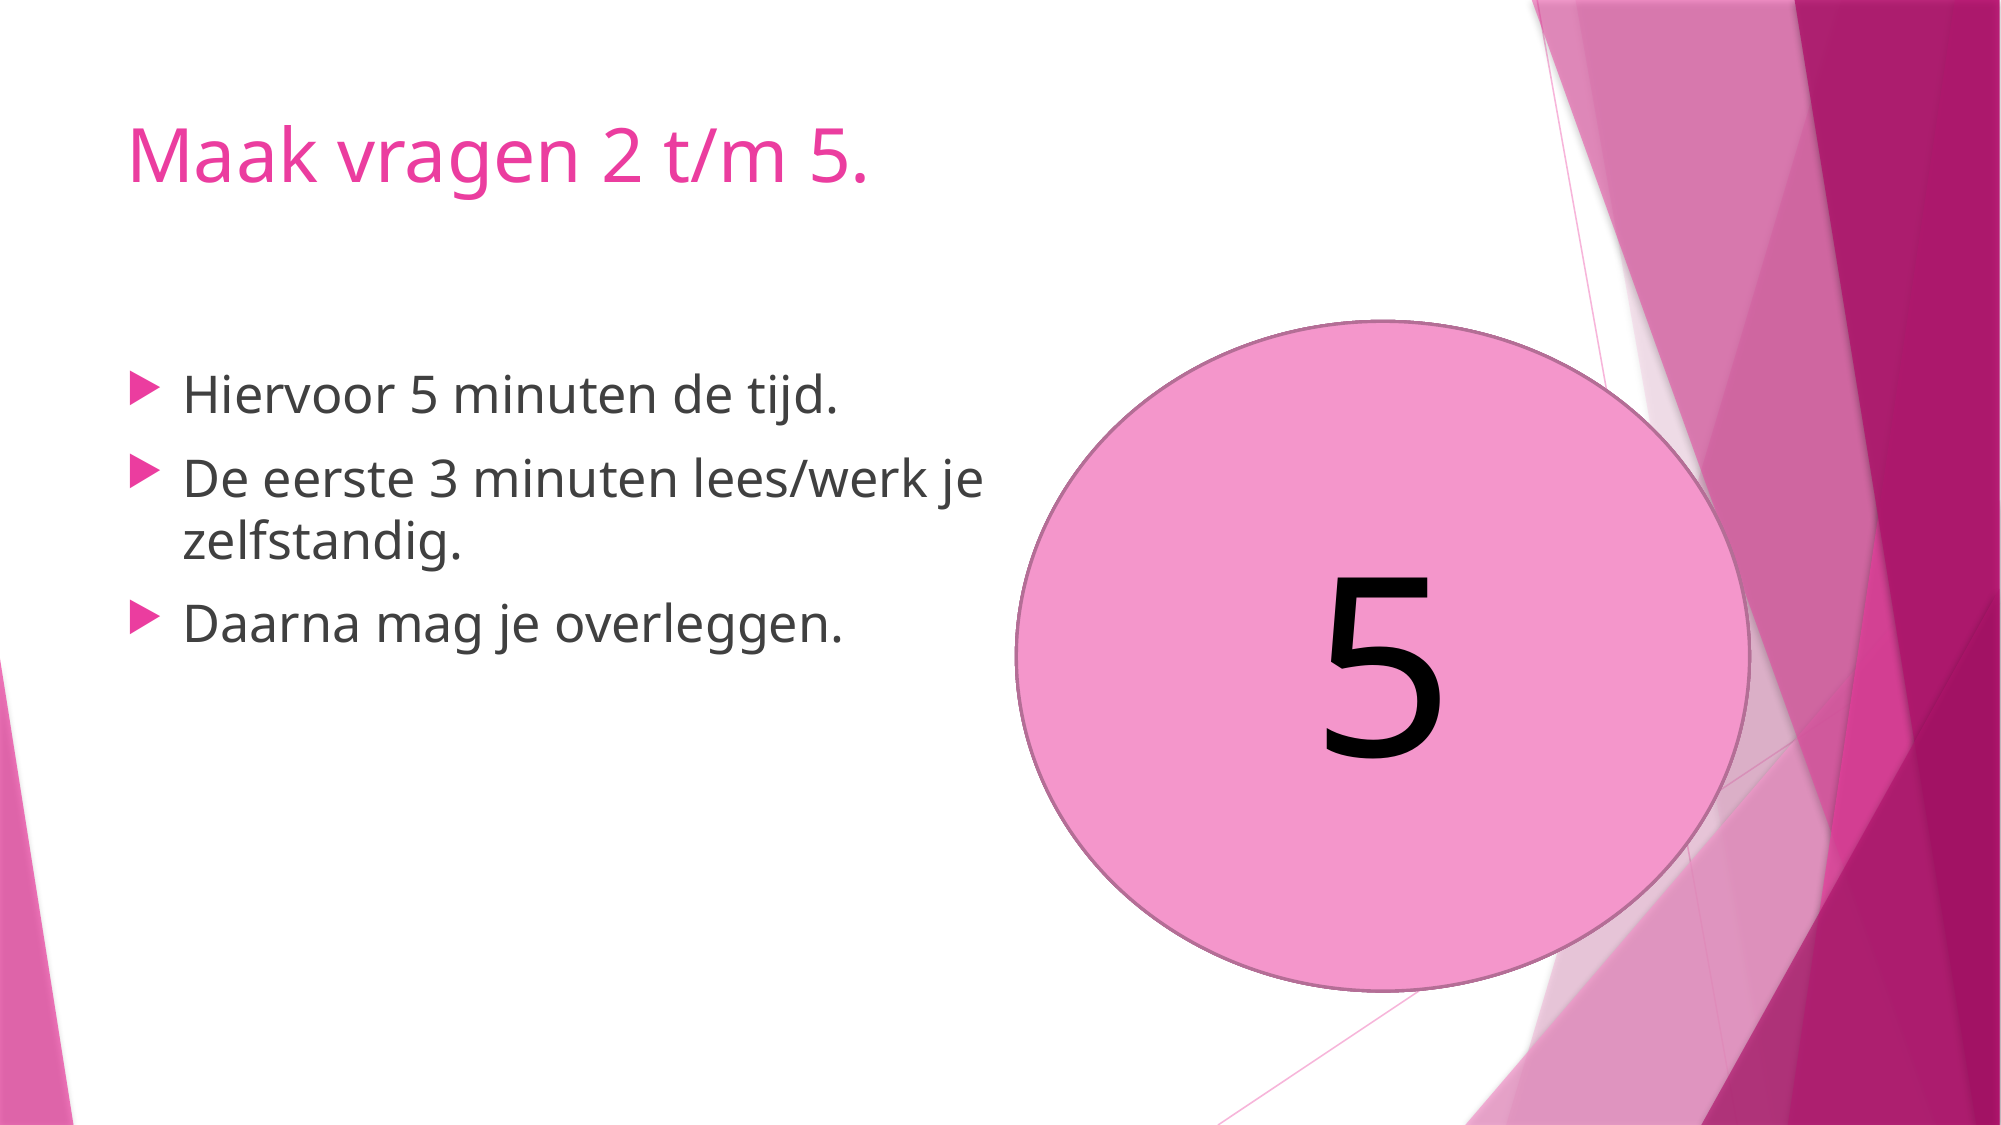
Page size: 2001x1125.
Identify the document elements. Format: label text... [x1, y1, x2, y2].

text_box 5 [1014, 319, 1752, 993]
list Hiervoor 5 minuten de tijd. De eerste 3 minuten lees/werk je zelfstandig. Daarna mag je overleggen. [111, 354, 1046, 992]
title Maak vragen 2 t/m 5. [111, 99, 1522, 317]
